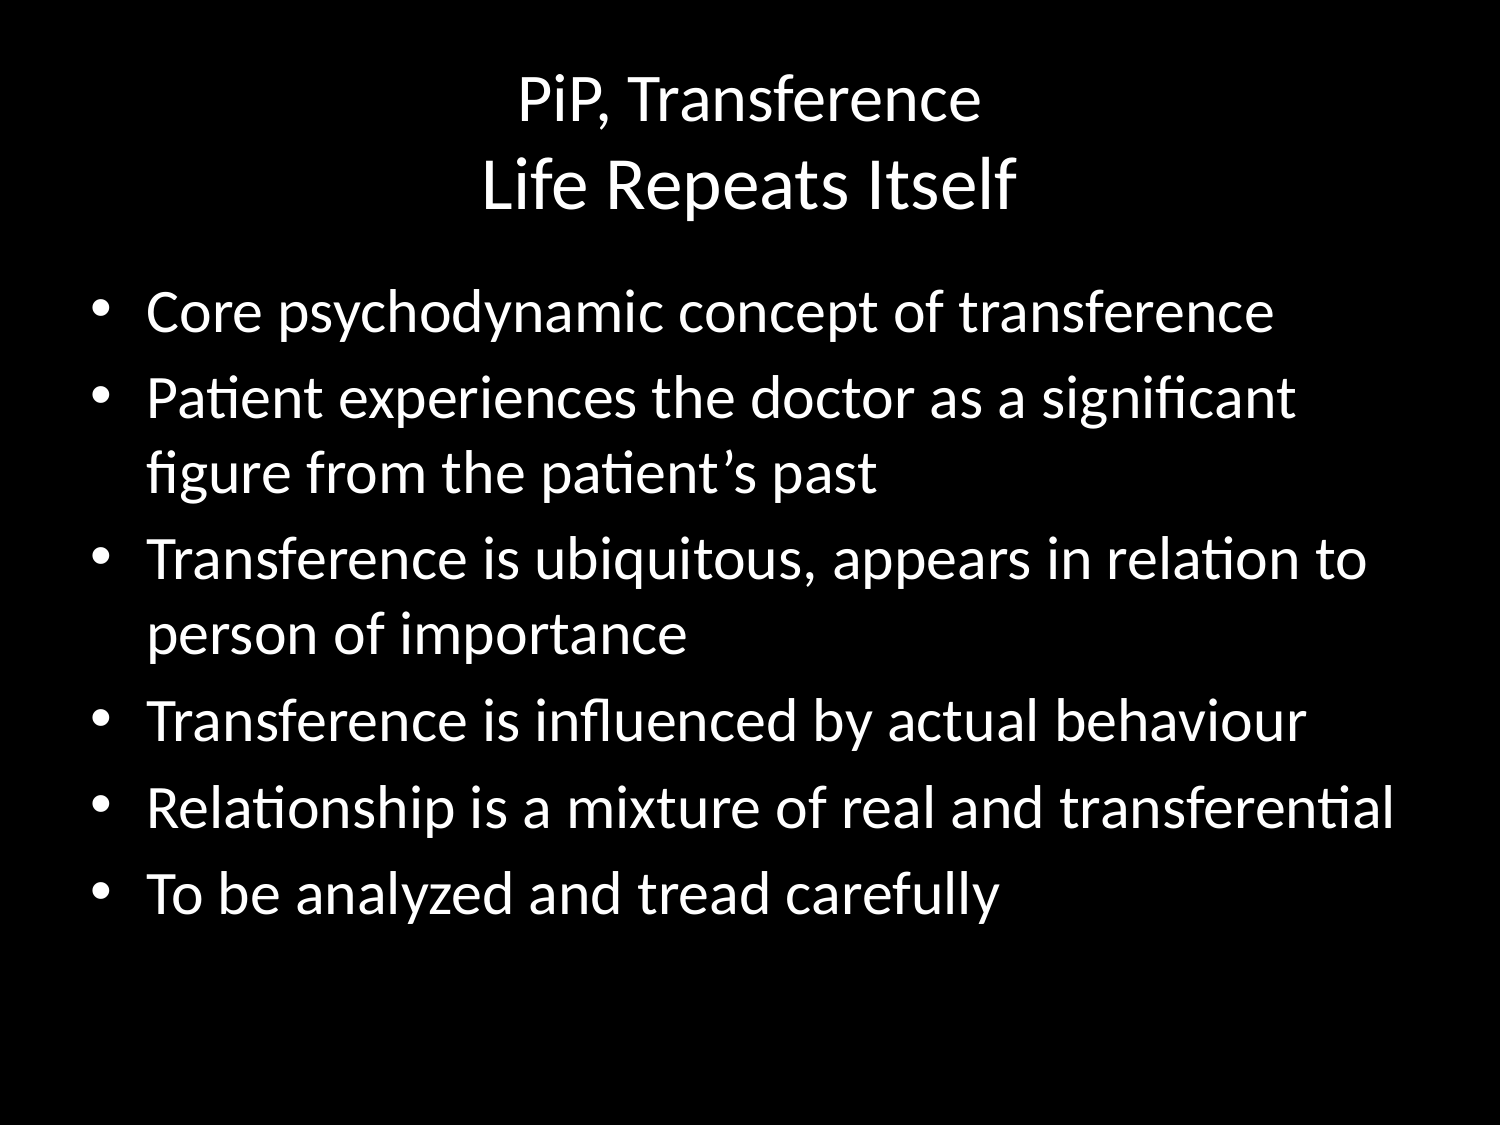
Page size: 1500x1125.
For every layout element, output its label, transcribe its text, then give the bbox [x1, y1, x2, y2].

title PiP, Transference Life Repeats Itself [75, 45, 1425, 233]
list Core psychodynamic concept of transference Patient experiences the doctor as a significant figure from the patient’s past Transference is ubiquitous, appears in relation to person of importance Transference is influenced by actual behaviour Relationship is a mixture of real and transferential To be analyzed and tread carefully [75, 262, 1425, 1005]
